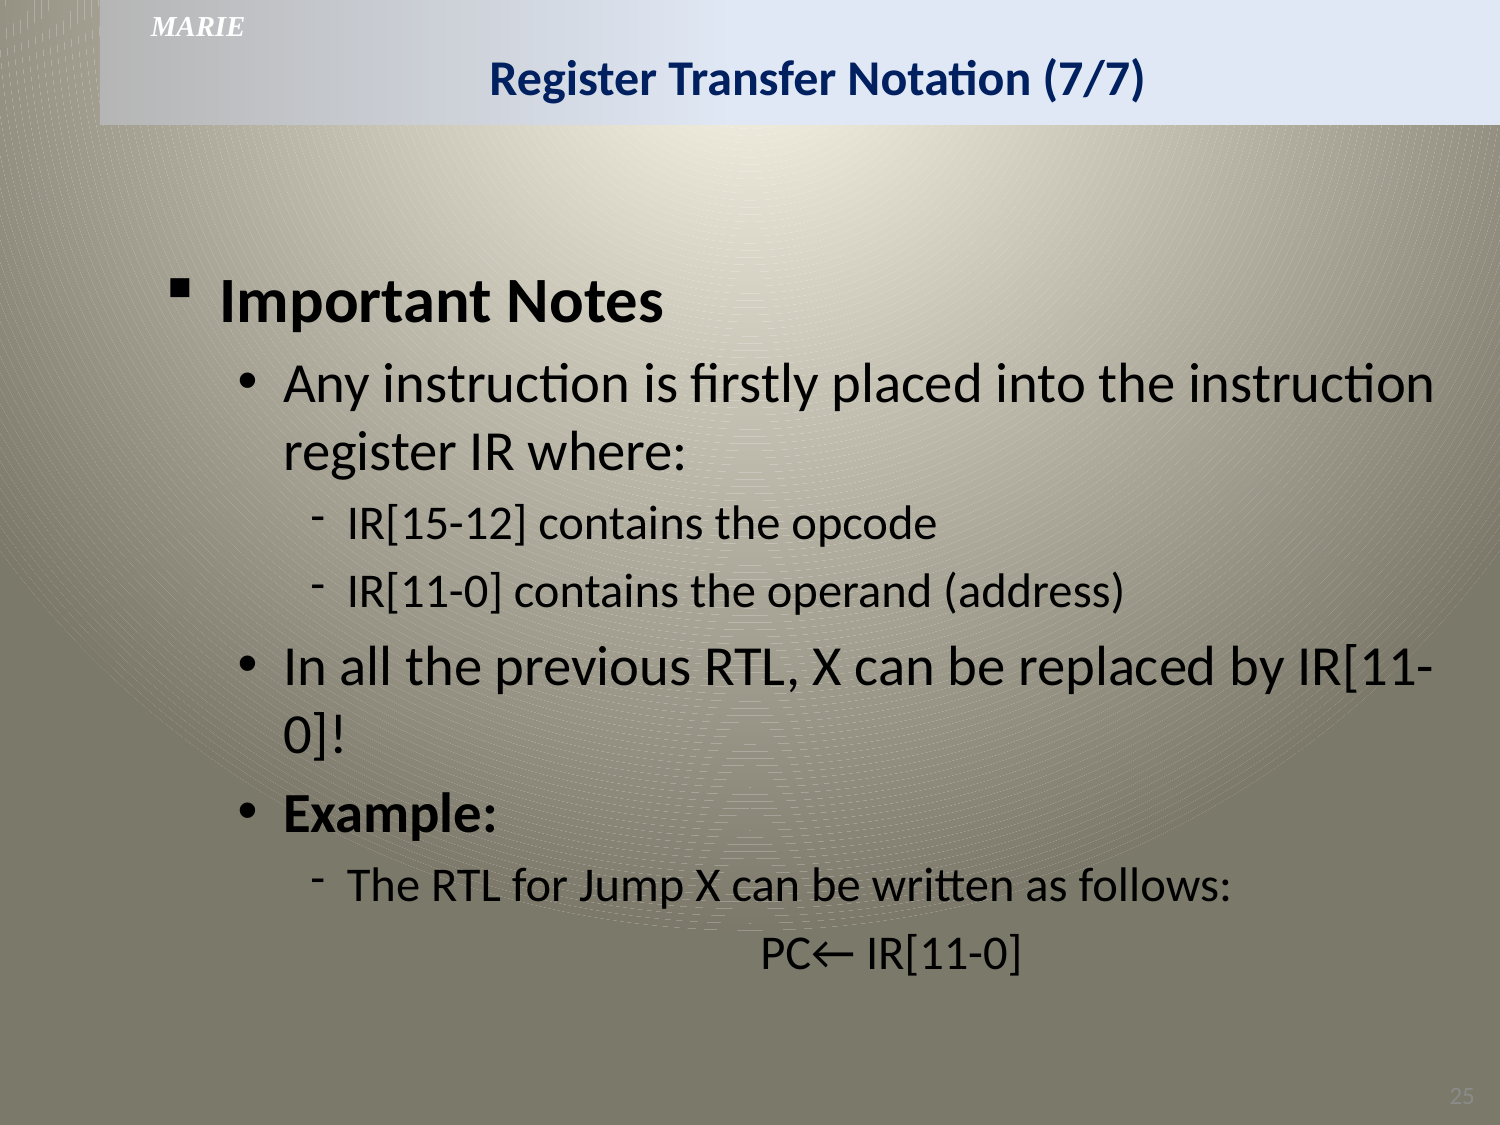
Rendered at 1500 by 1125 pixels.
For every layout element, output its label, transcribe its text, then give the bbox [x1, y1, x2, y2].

list Important Notes Any instruction is firstly placed into the instruction register IR where: IR[15-12] contains the opcode IR[11-0] contains the operand (address) In all the previous RTL, X can be replaced by IR[11-0]! Example: The RTL for Jump X can be written as follows: PC← IR[11-0] [150, 249, 1488, 993]
list MARIE [135, 0, 625, 50]
title Register Transfer Notation (7/7) [135, 37, 1500, 113]
